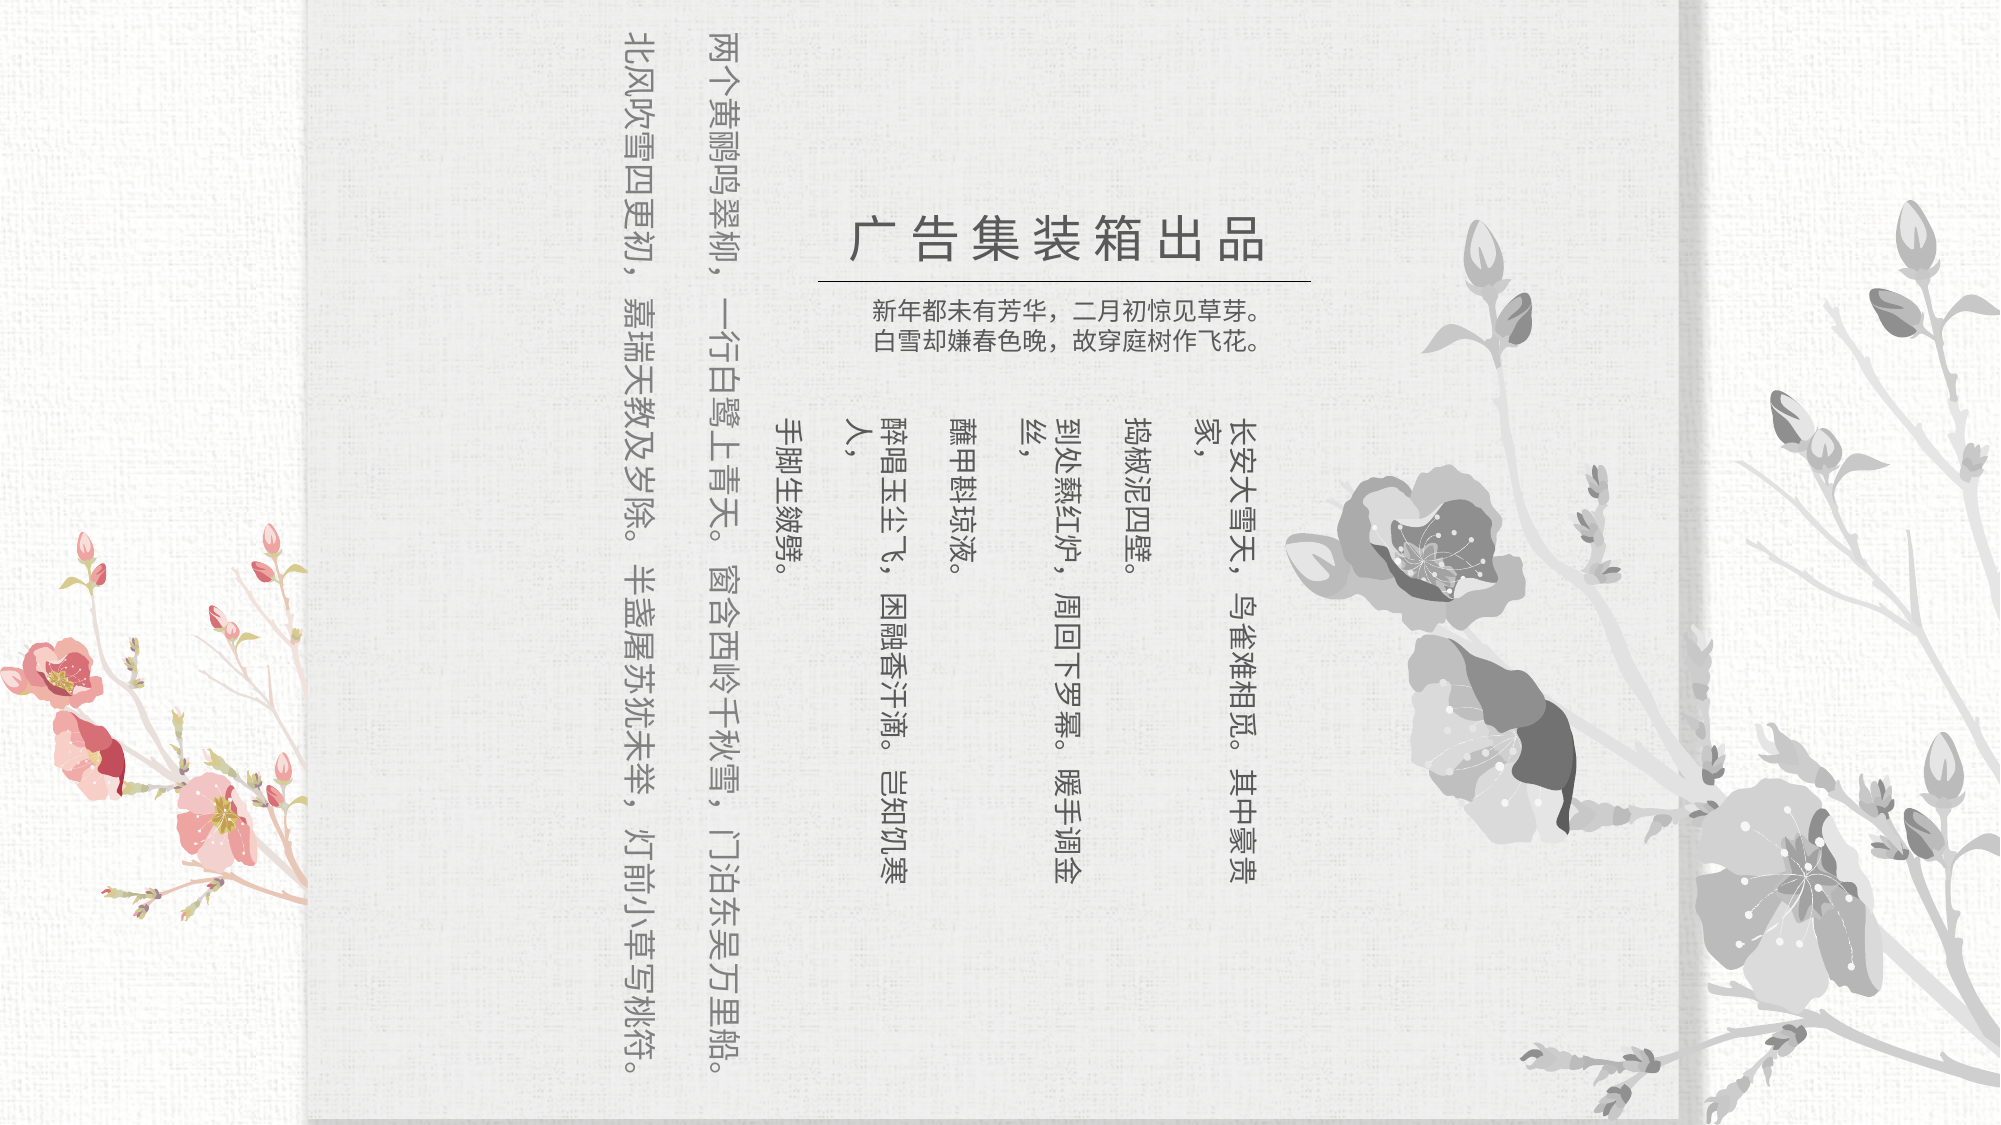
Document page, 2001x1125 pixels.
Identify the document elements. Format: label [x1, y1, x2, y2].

picture [1285, 199, 2000, 1125]
picture [0, 523, 308, 922]
text_box [307, 0, 1679, 1125]
